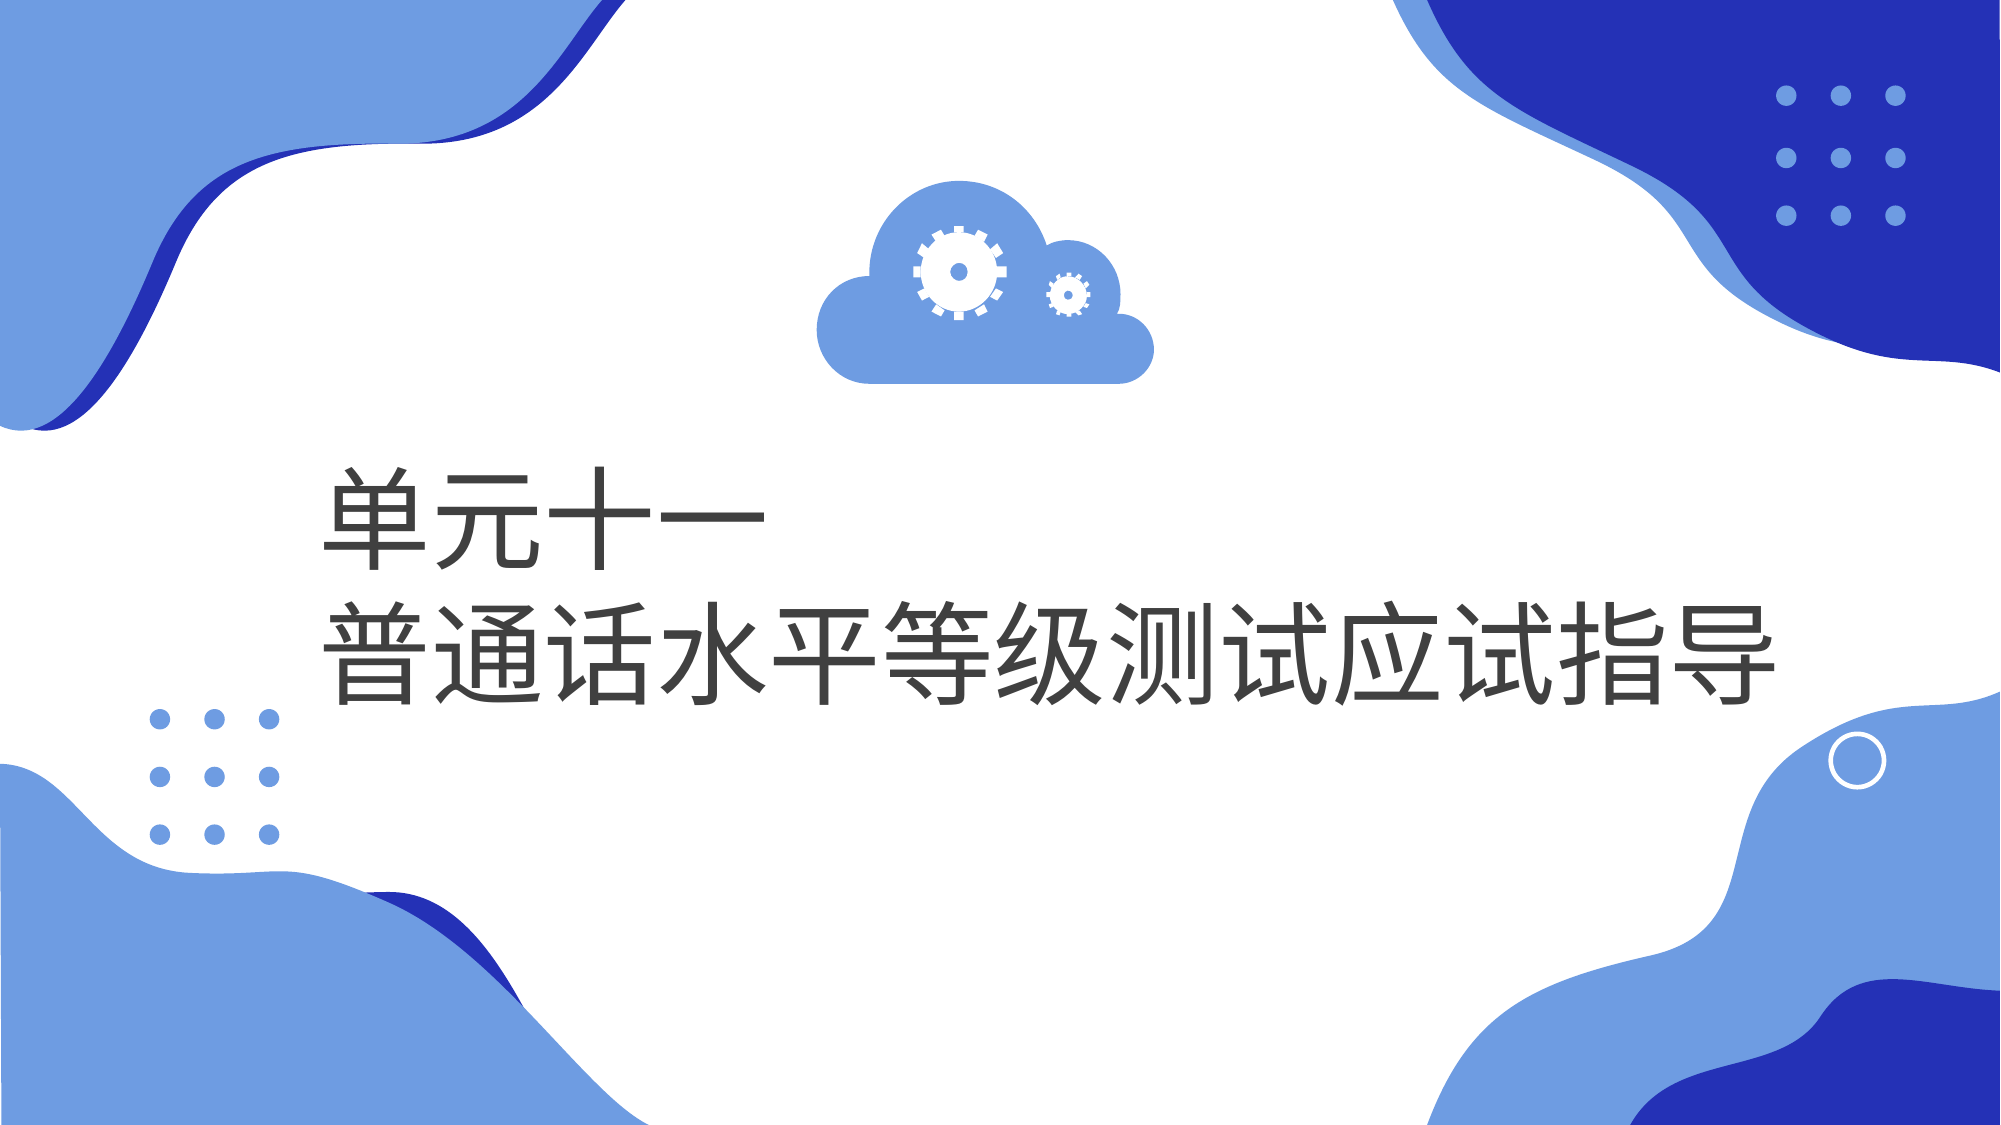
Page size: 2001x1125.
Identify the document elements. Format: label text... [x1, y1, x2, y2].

text_box [34, 145, 380, 432]
text_box [1884, 146, 1907, 170]
text_box [148, 765, 172, 789]
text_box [816, 180, 1154, 384]
text_box [148, 823, 172, 846]
text_box [1628, 978, 2000, 1125]
text_box [1425, 690, 2000, 1125]
text_box [0, 0, 604, 432]
text_box [1884, 204, 1907, 227]
text_box [367, 890, 524, 1005]
text_box [1829, 84, 1853, 107]
text_box [257, 765, 281, 789]
text_box [1829, 204, 1853, 227]
text_box [1884, 84, 1907, 107]
text_box [203, 823, 226, 846]
text_box [1391, 0, 1833, 343]
text_box [1775, 204, 1798, 227]
text_box [1829, 732, 1886, 789]
text_box [203, 765, 226, 789]
text_box [1426, 0, 2000, 374]
text_box [257, 823, 281, 846]
text_box [1775, 146, 1798, 170]
text_box 单元十一 普通话水平等级测试应试指导 [304, 441, 1797, 727]
text_box [1775, 84, 1798, 107]
text_box [1829, 146, 1853, 170]
text_box [0, 762, 650, 1125]
text_box [148, 707, 172, 731]
text_box [203, 707, 226, 731]
text_box [418, 0, 627, 145]
text_box [257, 707, 281, 731]
